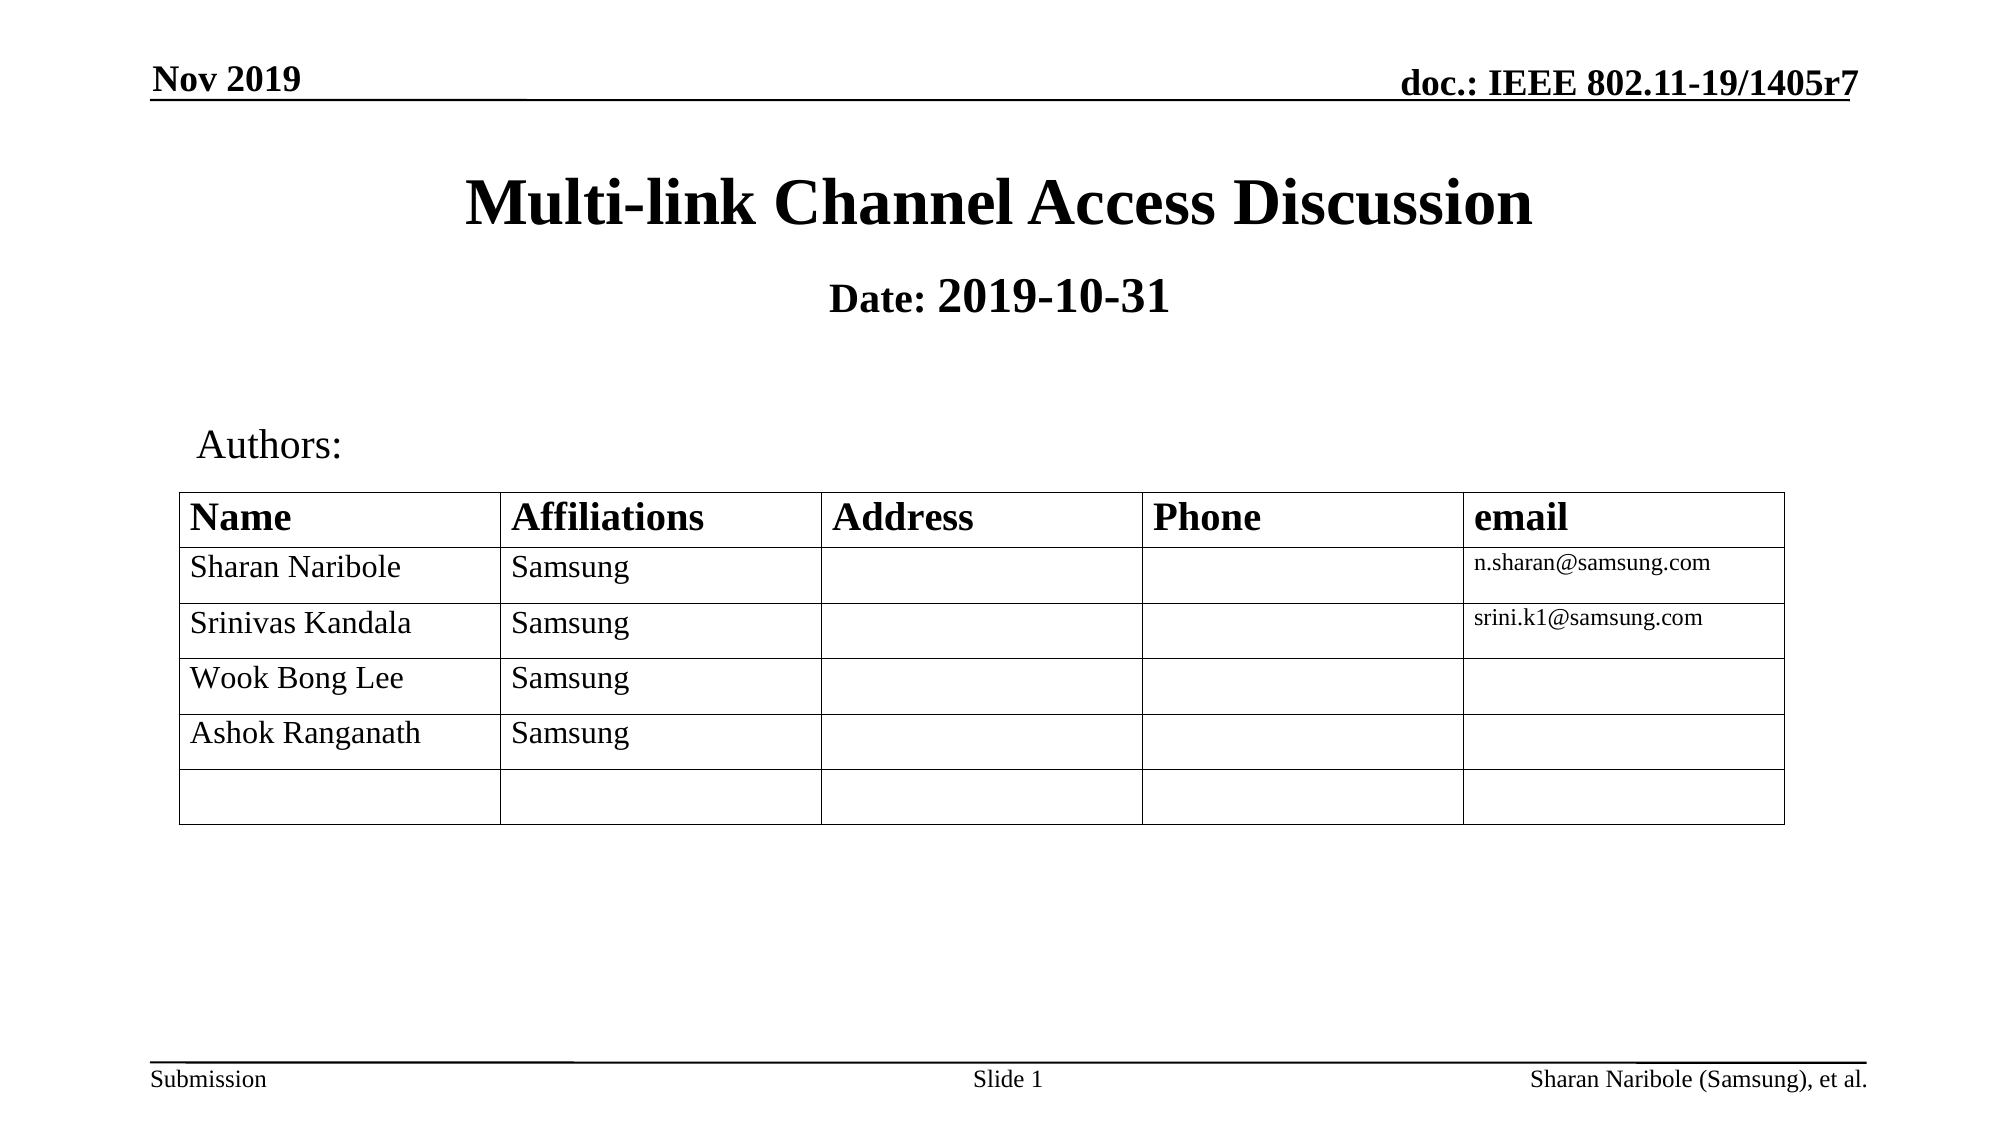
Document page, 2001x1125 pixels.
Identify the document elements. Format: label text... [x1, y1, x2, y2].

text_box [163, 491, 1831, 897]
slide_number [152, 54, 563, 100]
title Multi-link Channel Access Discussion [149, 76, 1851, 319]
text_box Authors: [181, 408, 419, 472]
footer Sharan Naribole (Samsung), et al. [1171, 1061, 1869, 1093]
slide_number Slide 1 [950, 1061, 1067, 1123]
subtitle Date: 2019-10-31 [299, 254, 1701, 333]
